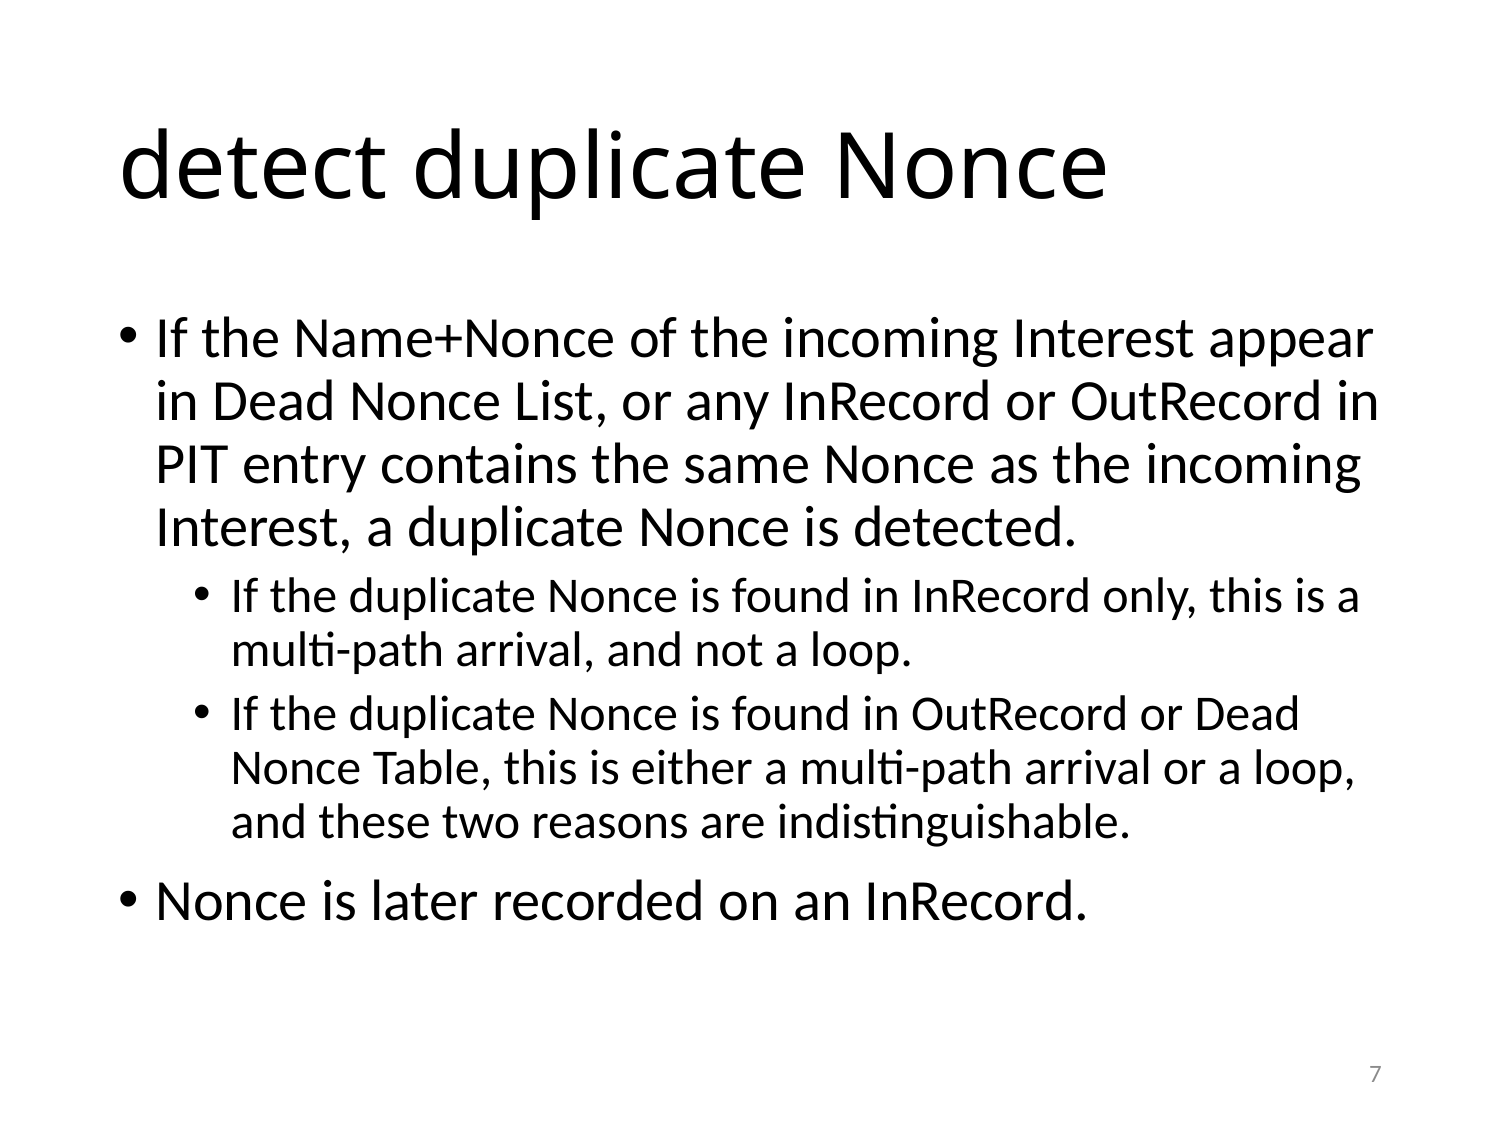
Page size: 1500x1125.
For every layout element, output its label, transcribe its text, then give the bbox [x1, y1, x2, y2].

list If the Name+Nonce of the incoming Interest appear in Dead Nonce List, or any InRecord or OutRecord in PIT entry contains the same Nonce as the incoming Interest, a duplicate Nonce is detected. If the duplicate Nonce is found in InRecord only, this is a multi-path arrival, and not a loop. If the duplicate Nonce is found in OutRecord or Dead Nonce Table, this is either a multi-path arrival or a loop, and these two reasons are indistinguishable. Nonce is later recorded on an InRecord. [103, 299, 1397, 1014]
slide_number 7 [1059, 1042, 1397, 1103]
title detect duplicate Nonce [103, 59, 1397, 278]
